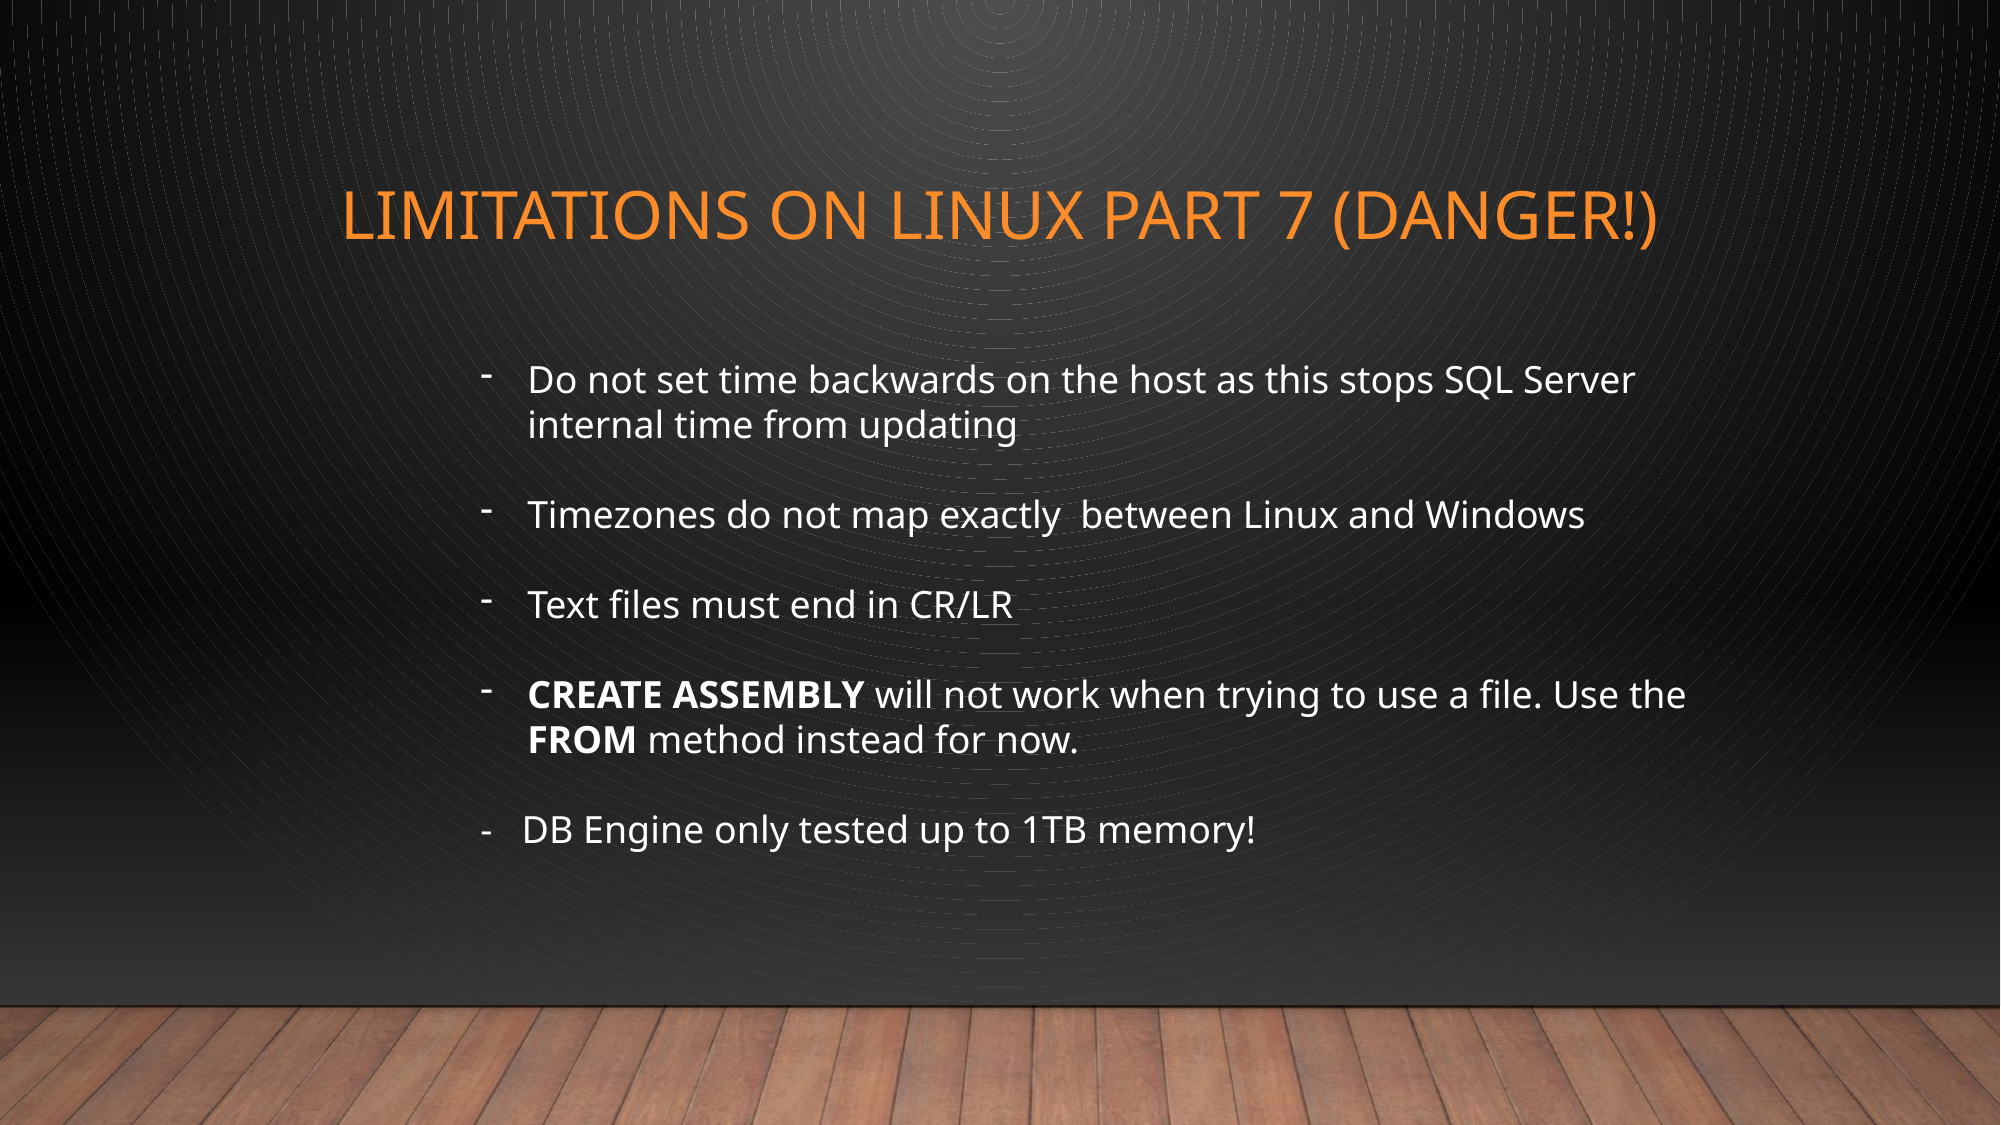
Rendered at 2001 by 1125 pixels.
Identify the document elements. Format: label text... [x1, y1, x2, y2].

text_box Do not set time backwards on the host as this stops SQL Server internal time from updating Timezones do not map exactly between Linux and Windows Text files must end in CR/LR CREATE ASSEMBLY will not work when trying to use a file. Use the FROM method instead for now. - DB Engine only tested up to 1TB memory! [465, 304, 1763, 1039]
title LimiTATIONS on LINUX PART 7 (DANGER!) [238, 131, 1763, 305]
picture [0, 1005, 2000, 1125]
